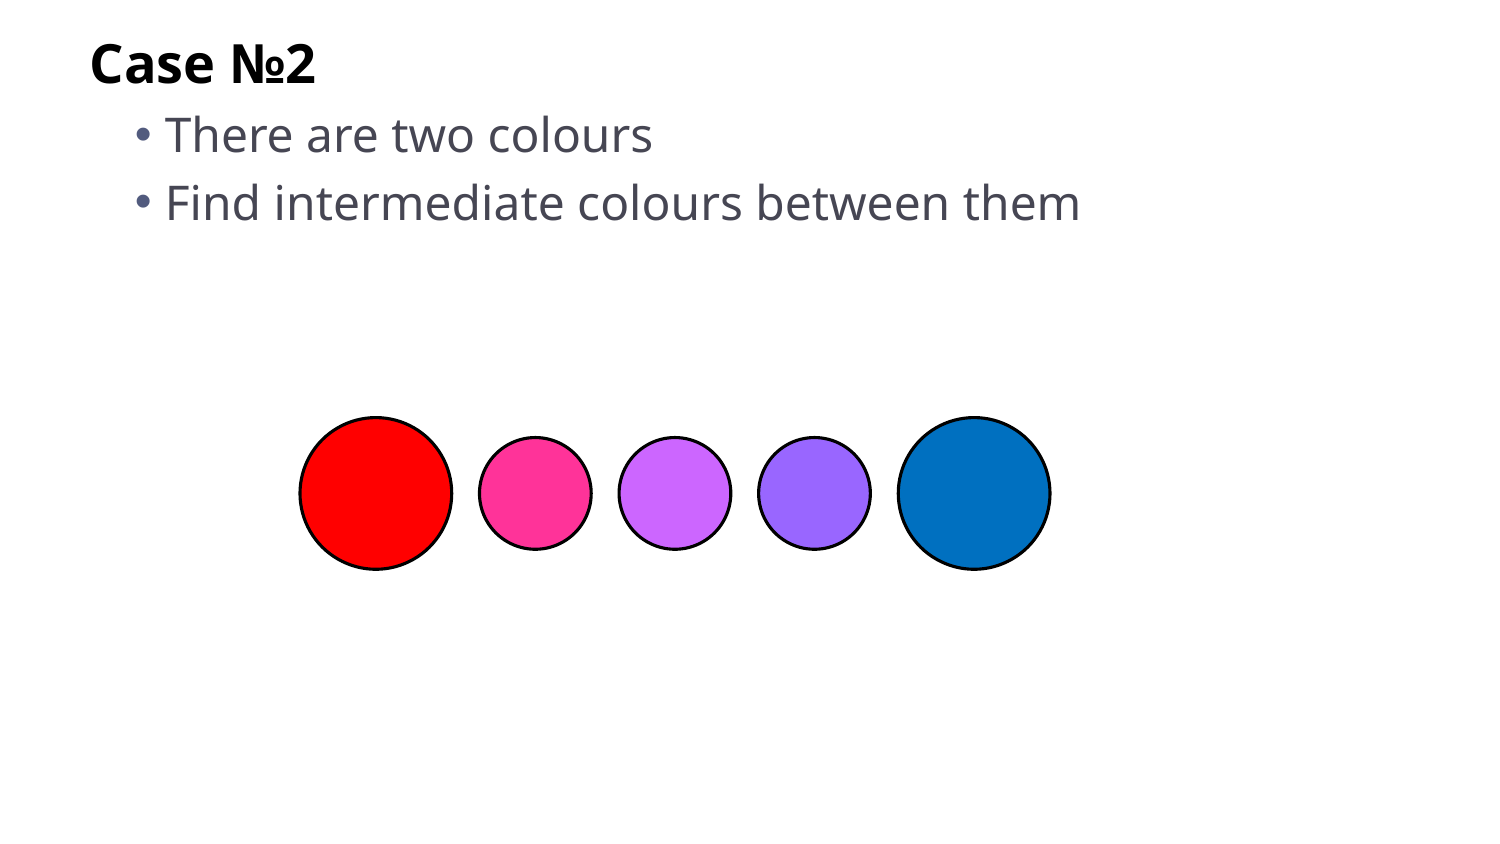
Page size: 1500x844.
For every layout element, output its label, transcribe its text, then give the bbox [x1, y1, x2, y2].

text_box [617, 435, 733, 551]
text_box [757, 435, 872, 551]
text_box [477, 435, 593, 551]
list Case №2 There are two colours Find intermediate colours between them [75, 21, 1475, 835]
text_box [896, 416, 1052, 571]
text_box [298, 416, 454, 571]
